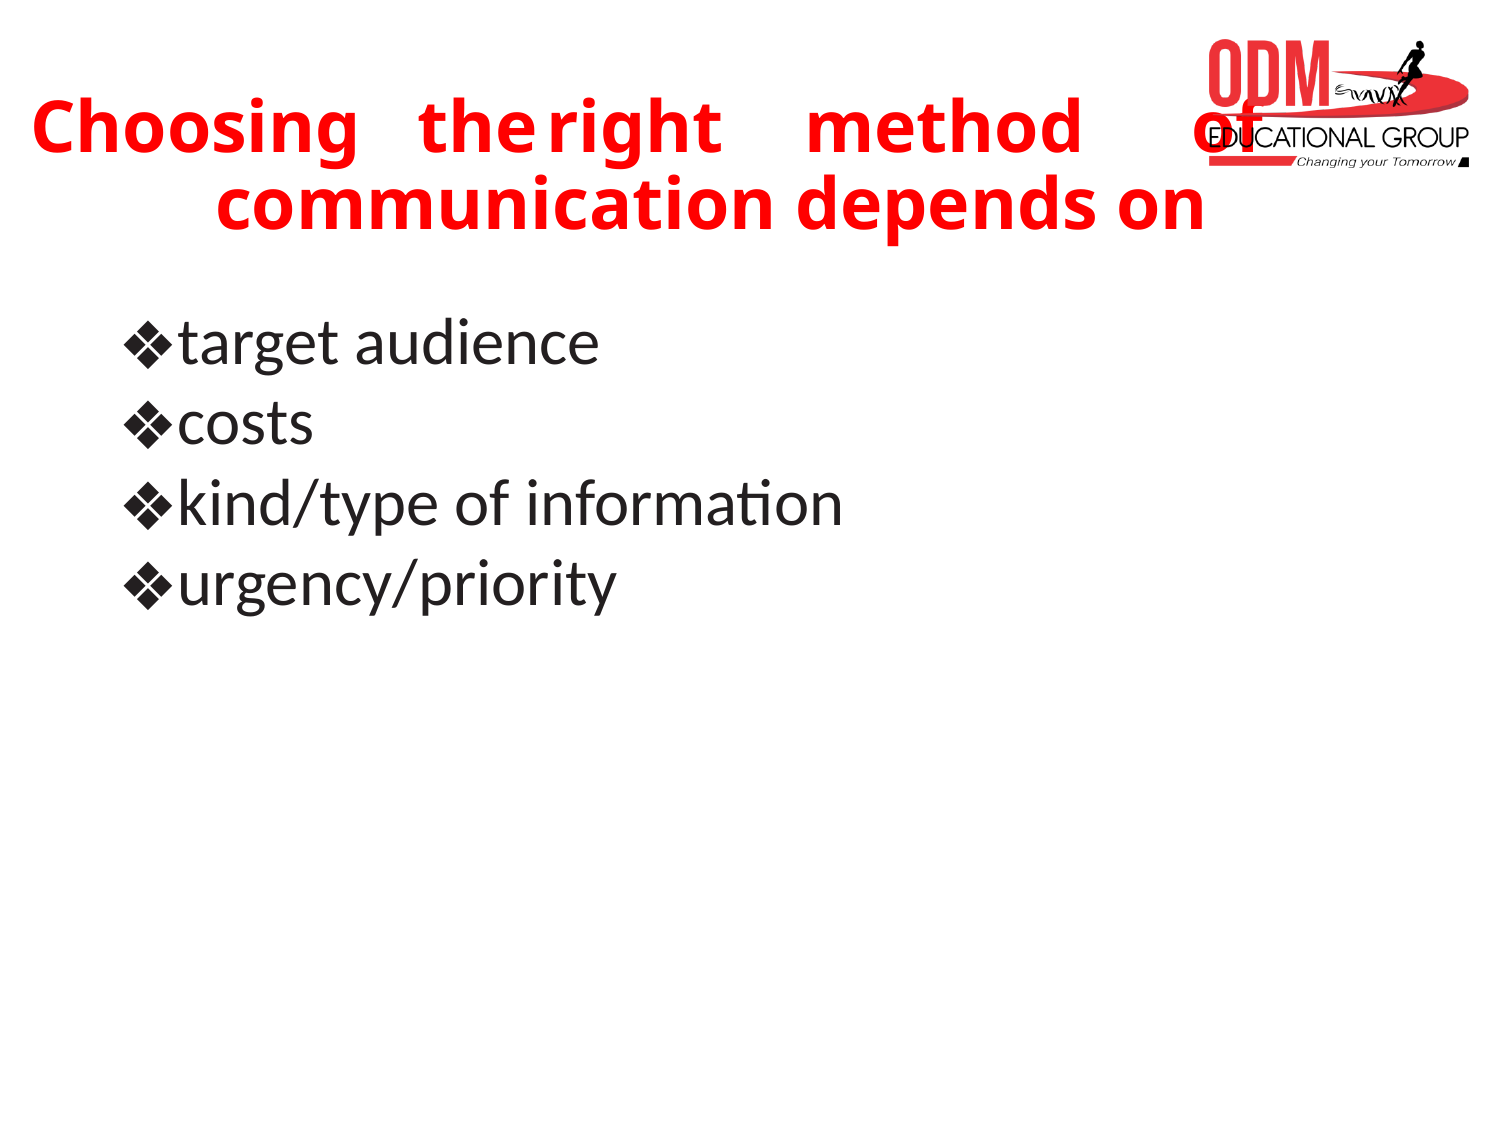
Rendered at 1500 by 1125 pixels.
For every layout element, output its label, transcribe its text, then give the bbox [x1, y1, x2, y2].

list target audience costs kind/type of information urgency/priority [103, 299, 1397, 1014]
title Choosing the right method of communication depends on [0, 58, 1294, 277]
picture [1209, 39, 1469, 168]
